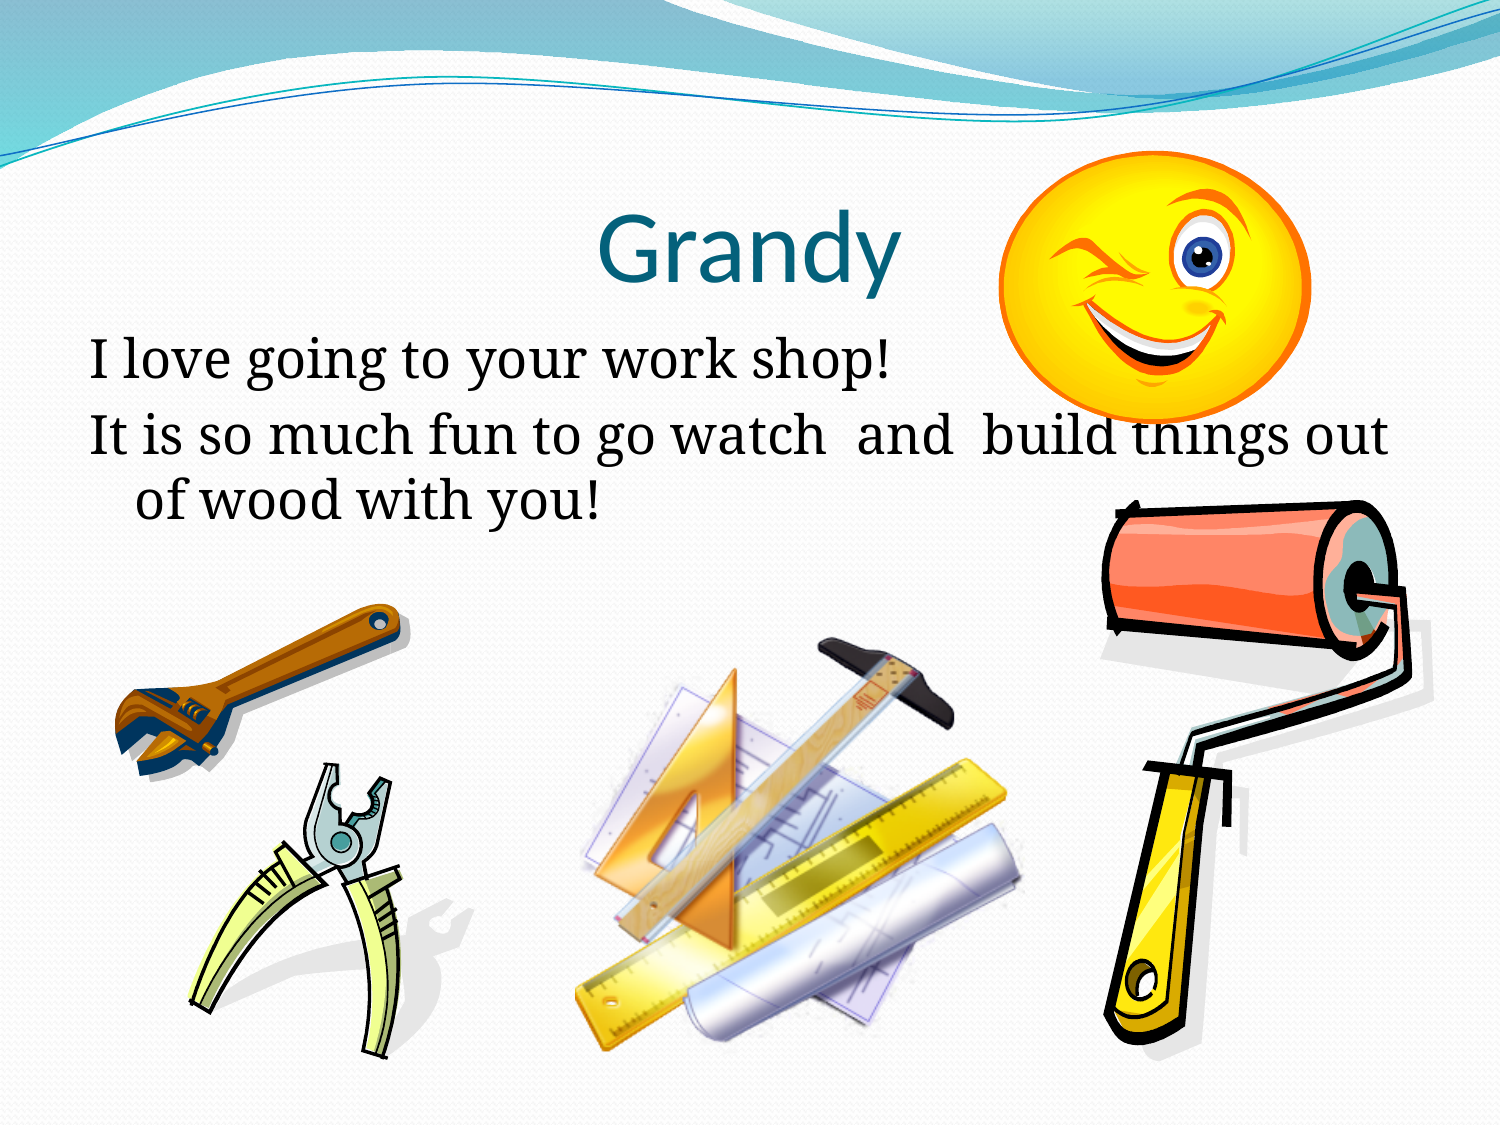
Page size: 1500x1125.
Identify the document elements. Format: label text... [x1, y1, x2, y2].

picture [1099, 499, 1438, 1067]
list I love going to your work shop! It is so much fun to go watch and build things out of wood with you! [75, 317, 1425, 1038]
picture [112, 599, 478, 1063]
picture [997, 149, 1313, 426]
picture [574, 612, 1026, 1063]
title Grandy [75, 115, 1425, 303]
